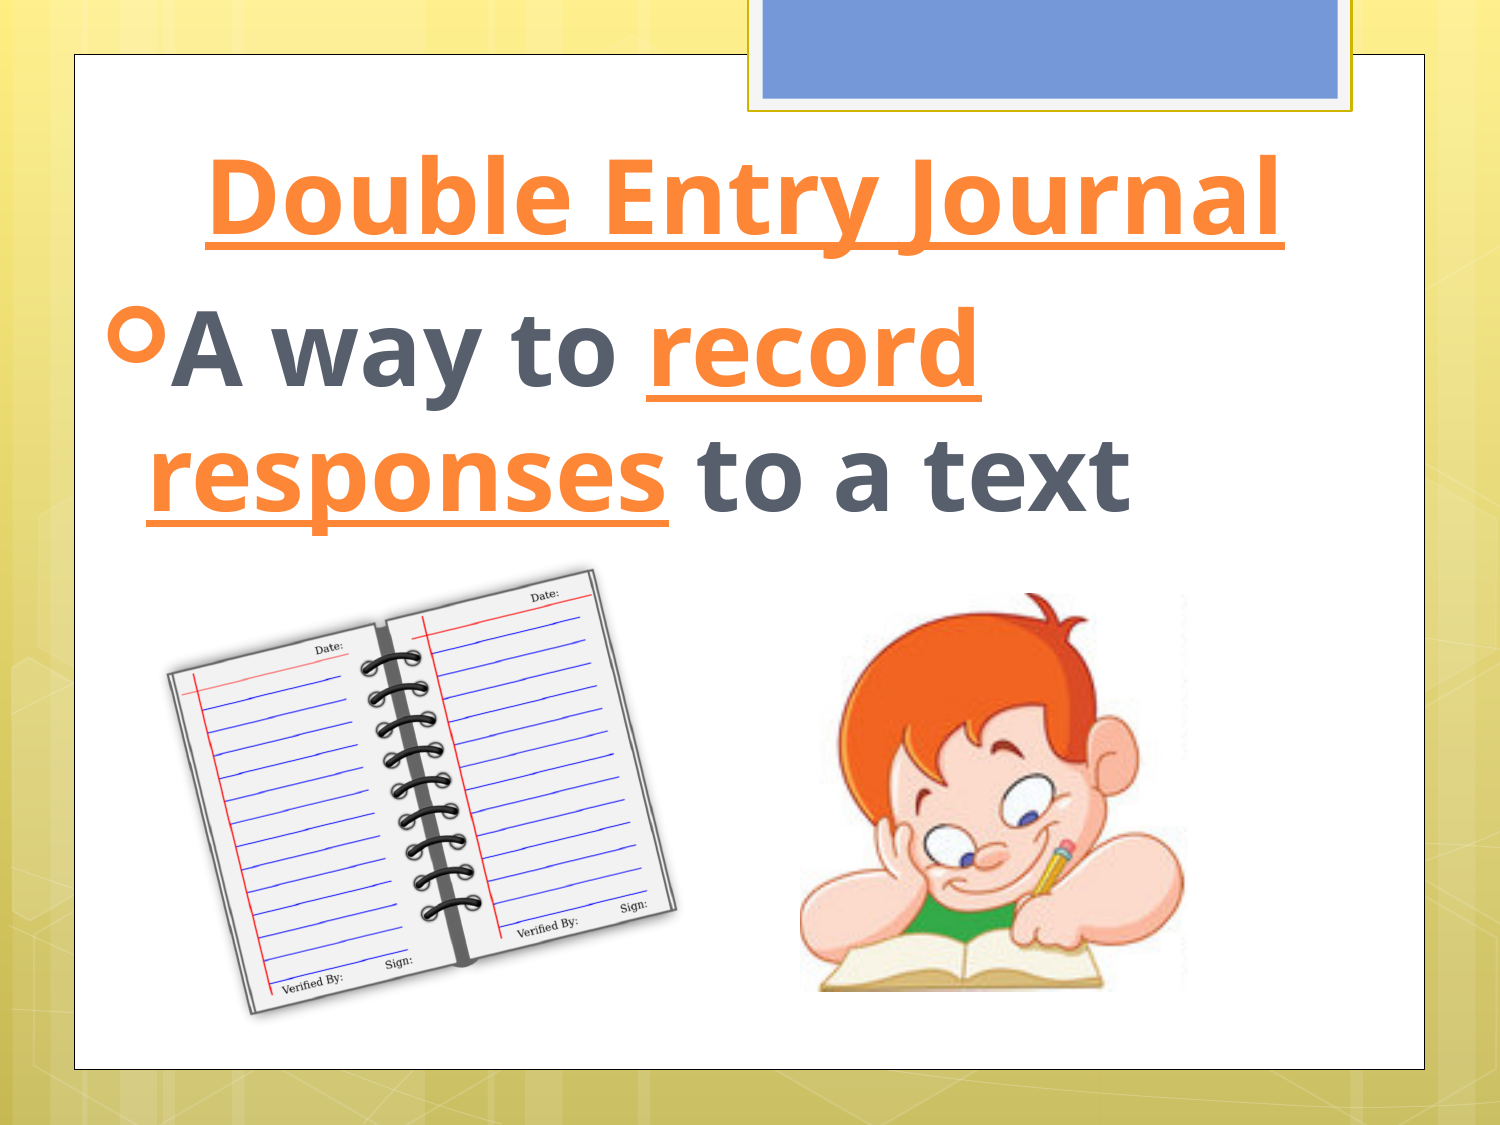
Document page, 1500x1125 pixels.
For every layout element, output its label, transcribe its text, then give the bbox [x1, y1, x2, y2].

list A way to record responses to a text [75, 275, 1425, 638]
picture [799, 593, 1188, 992]
picture [152, 551, 691, 1034]
title Double Entry Journal [75, 75, 1415, 263]
